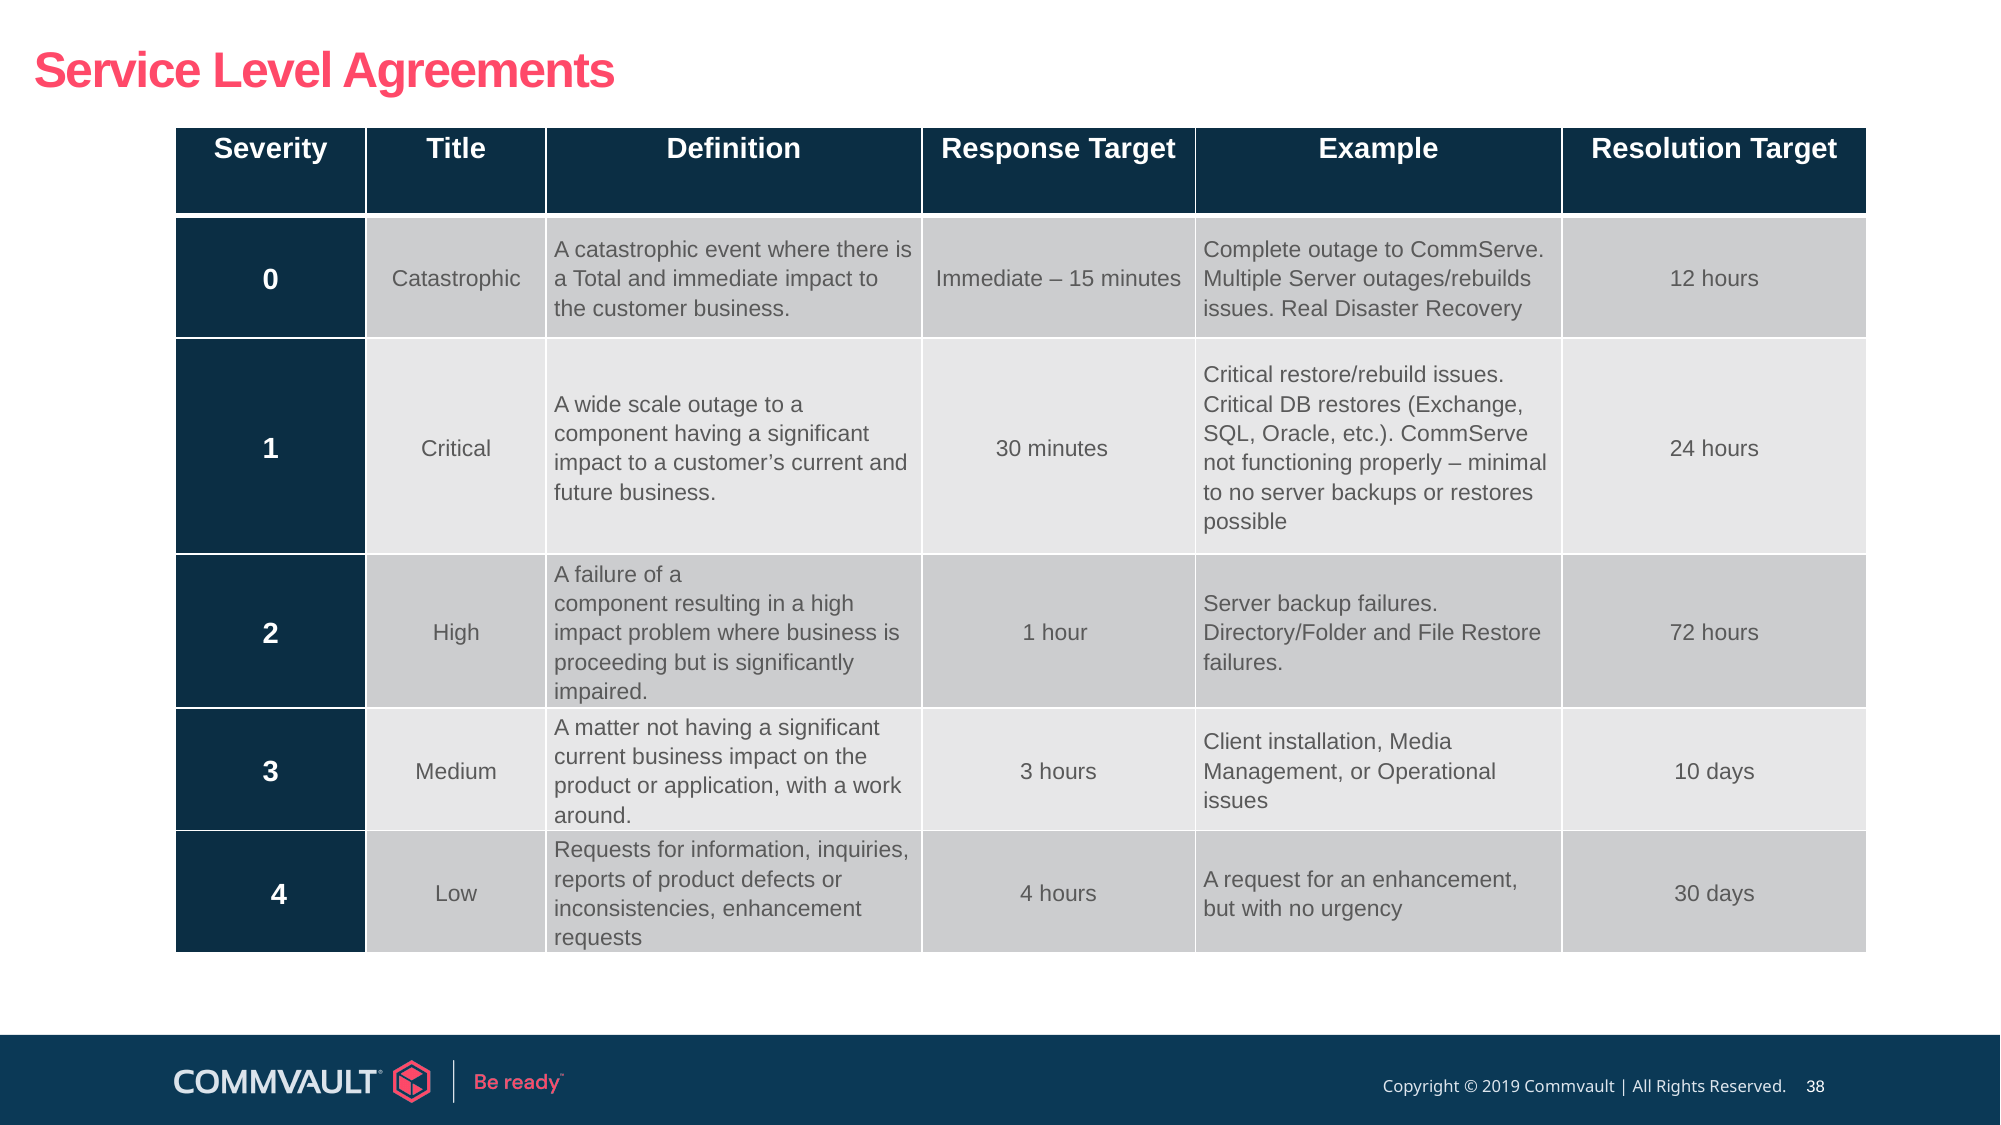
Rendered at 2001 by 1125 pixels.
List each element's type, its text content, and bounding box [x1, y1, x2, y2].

table_cell 30 days [1563, 831, 1866, 952]
table_cell Critical [367, 339, 545, 553]
table_header Resolution Target [1563, 128, 1866, 213]
table_cell A failure of a component resulting in a high impact problem where business is proceeding but is significantly impaired. [547, 555, 921, 707]
table_cell Medium [367, 709, 545, 830]
table_cell 4 hours [923, 831, 1195, 952]
table_header Title [367, 128, 545, 213]
table_header Severity [176, 128, 365, 213]
table_cell 3 [176, 709, 365, 830]
table_cell 72 hours [1563, 555, 1866, 707]
table_header Example [1196, 128, 1561, 213]
table_cell Low [367, 831, 545, 952]
table_cell Complete outage to CommServe. Multiple Server outages/rebuilds issues. Real Disaster Recovery [1196, 218, 1561, 337]
table_cell Client installation, Media Management, or Operational issues [1196, 709, 1561, 830]
table_cell 12 hours [1563, 218, 1866, 337]
table_cell 2 [176, 555, 365, 707]
table_cell A matter not having a significant current business impact on the product or application, with a work around. [547, 709, 921, 830]
table_cell Server backup failures. Directory/Folder and File Restore failures. [1196, 555, 1561, 707]
table_cell High [367, 555, 545, 707]
table_cell 1 hour [923, 555, 1195, 707]
table_header Definition [547, 128, 921, 213]
table_cell 24 hours [1563, 339, 1866, 553]
table_cell Requests for information, inquiries, reports of product defects or inconsistencies, enhancement requests [547, 831, 921, 952]
title Service Level Agreements [33, 28, 1684, 99]
table_cell 30 minutes [923, 339, 1195, 553]
table_cell Catastrophic [367, 218, 545, 337]
table_cell Immediate – 15 minutes [923, 218, 1195, 337]
picture [174, 1060, 564, 1103]
table_cell A catastrophic event where there is a Total and immediate impact to the customer business. [547, 218, 921, 337]
table_cell Critical restore/rebuild issues. Critical DB restores (Exchange, SQL, Oracle, etc.). CommServe not functioning properly – minimal to no server backups or restores possible [1196, 339, 1561, 553]
table_cell 3 hours [923, 709, 1195, 830]
table_cell A wide scale outage to a component having a significant impact to a customer’s current and future business. [547, 339, 921, 553]
table_cell 4 [176, 831, 365, 952]
table_header Response Target [923, 128, 1195, 213]
table_cell 0 [176, 218, 365, 337]
table_cell 1 [176, 339, 365, 553]
table_cell 10 days [1563, 709, 1866, 830]
slide_number 38 [1790, 1051, 1825, 1097]
table_cell A request for an enhancement, but with no urgency [1196, 831, 1561, 952]
